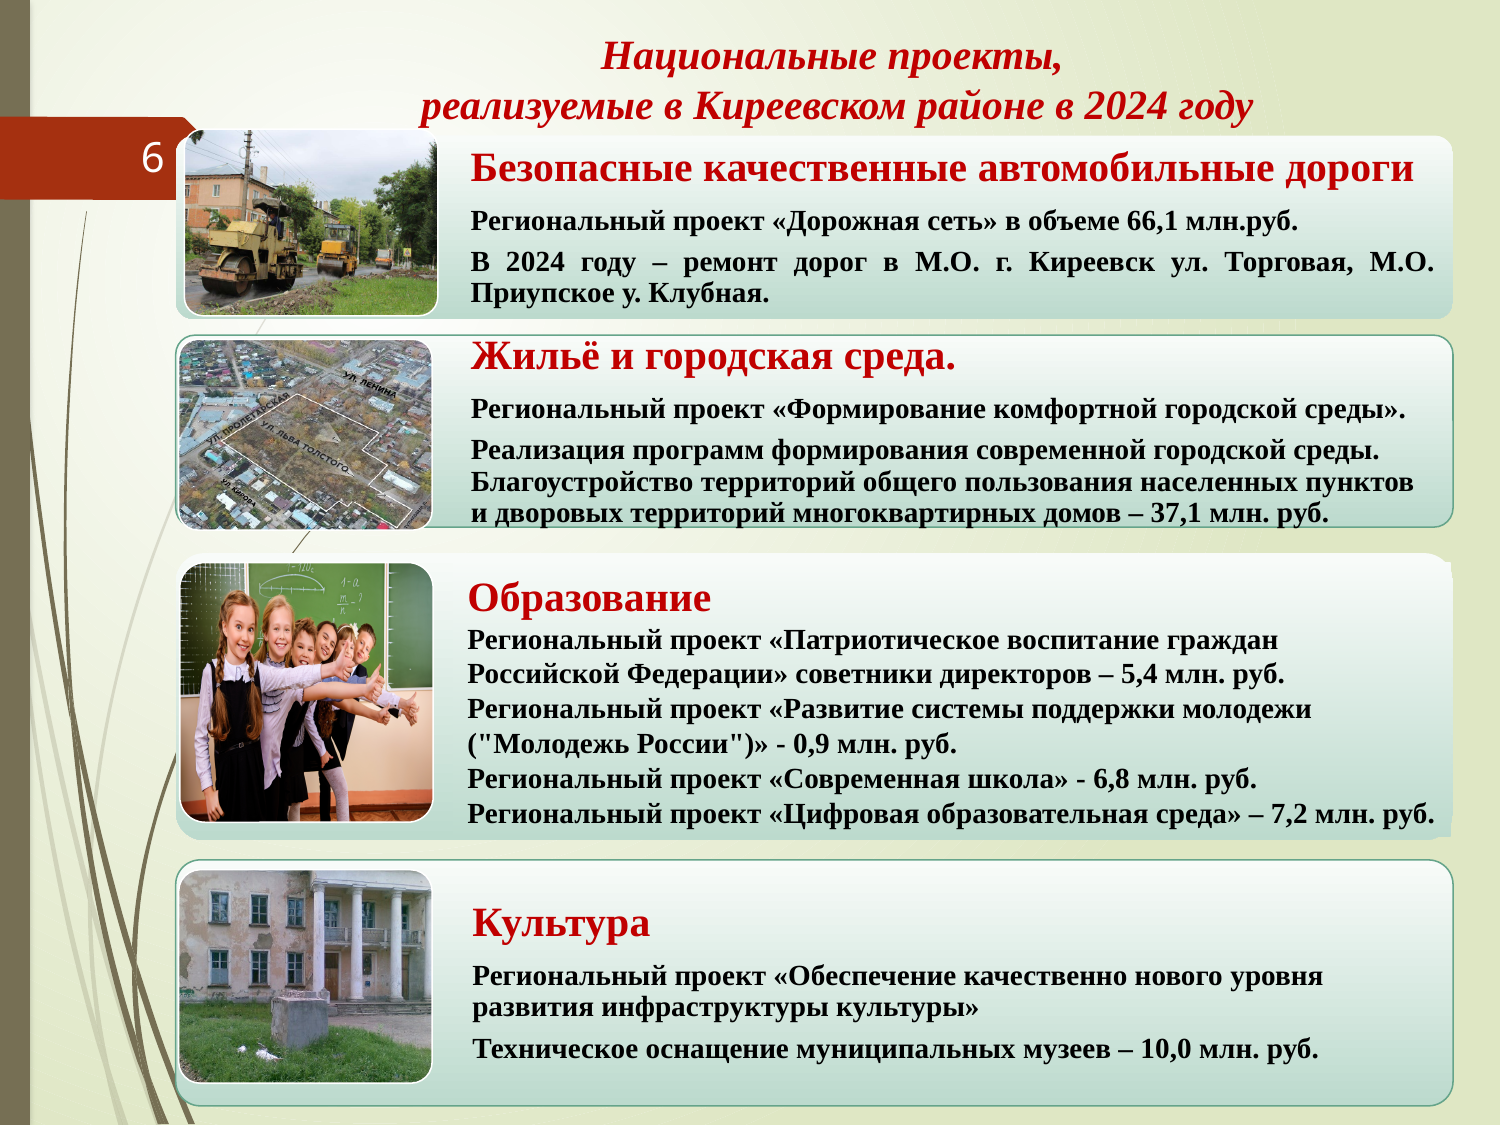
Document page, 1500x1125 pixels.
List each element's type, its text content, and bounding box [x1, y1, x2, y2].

slide_number 6 [83, 129, 175, 190]
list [175, 128, 1454, 1107]
title Национальные проекты, реализуемые в Киреевском районе в 2024 году [222, 19, 1453, 128]
